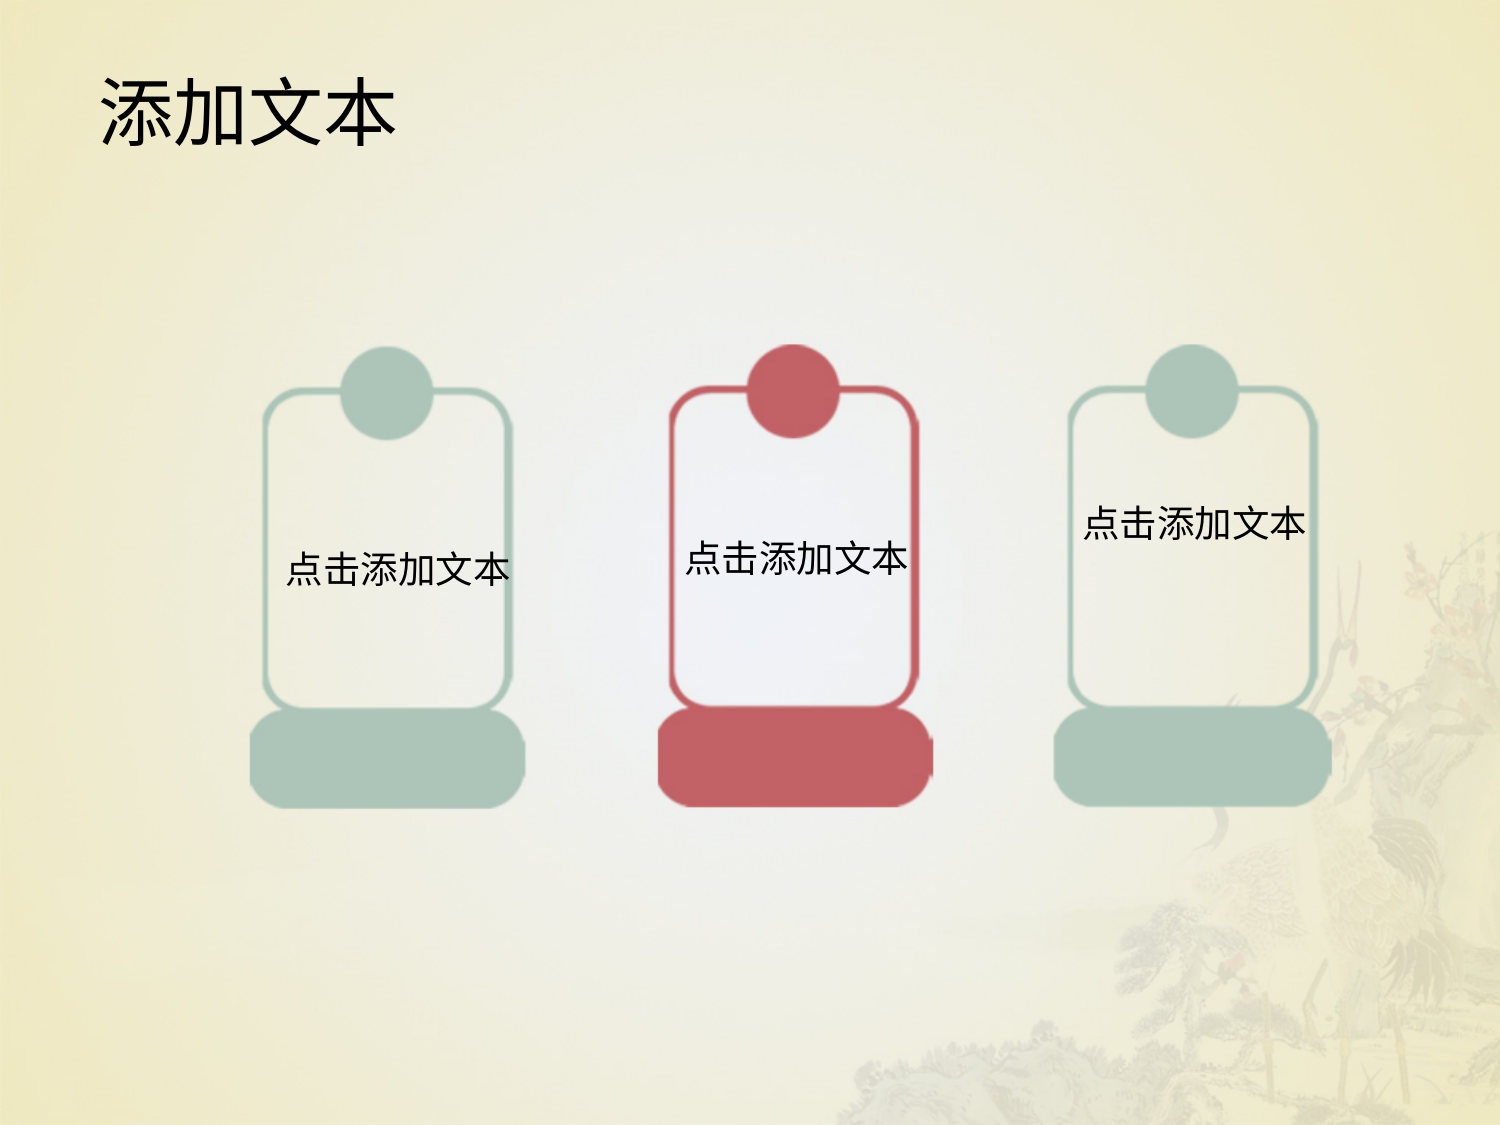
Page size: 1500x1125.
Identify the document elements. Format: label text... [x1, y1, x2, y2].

text_box 点击添加文本 [669, 527, 925, 588]
text_box 添加文本 [83, 58, 414, 164]
text_box 点击添加文本 [270, 538, 526, 599]
text_box 点击添加文本 [1067, 492, 1323, 552]
picture [0, 0, 1500, 1125]
